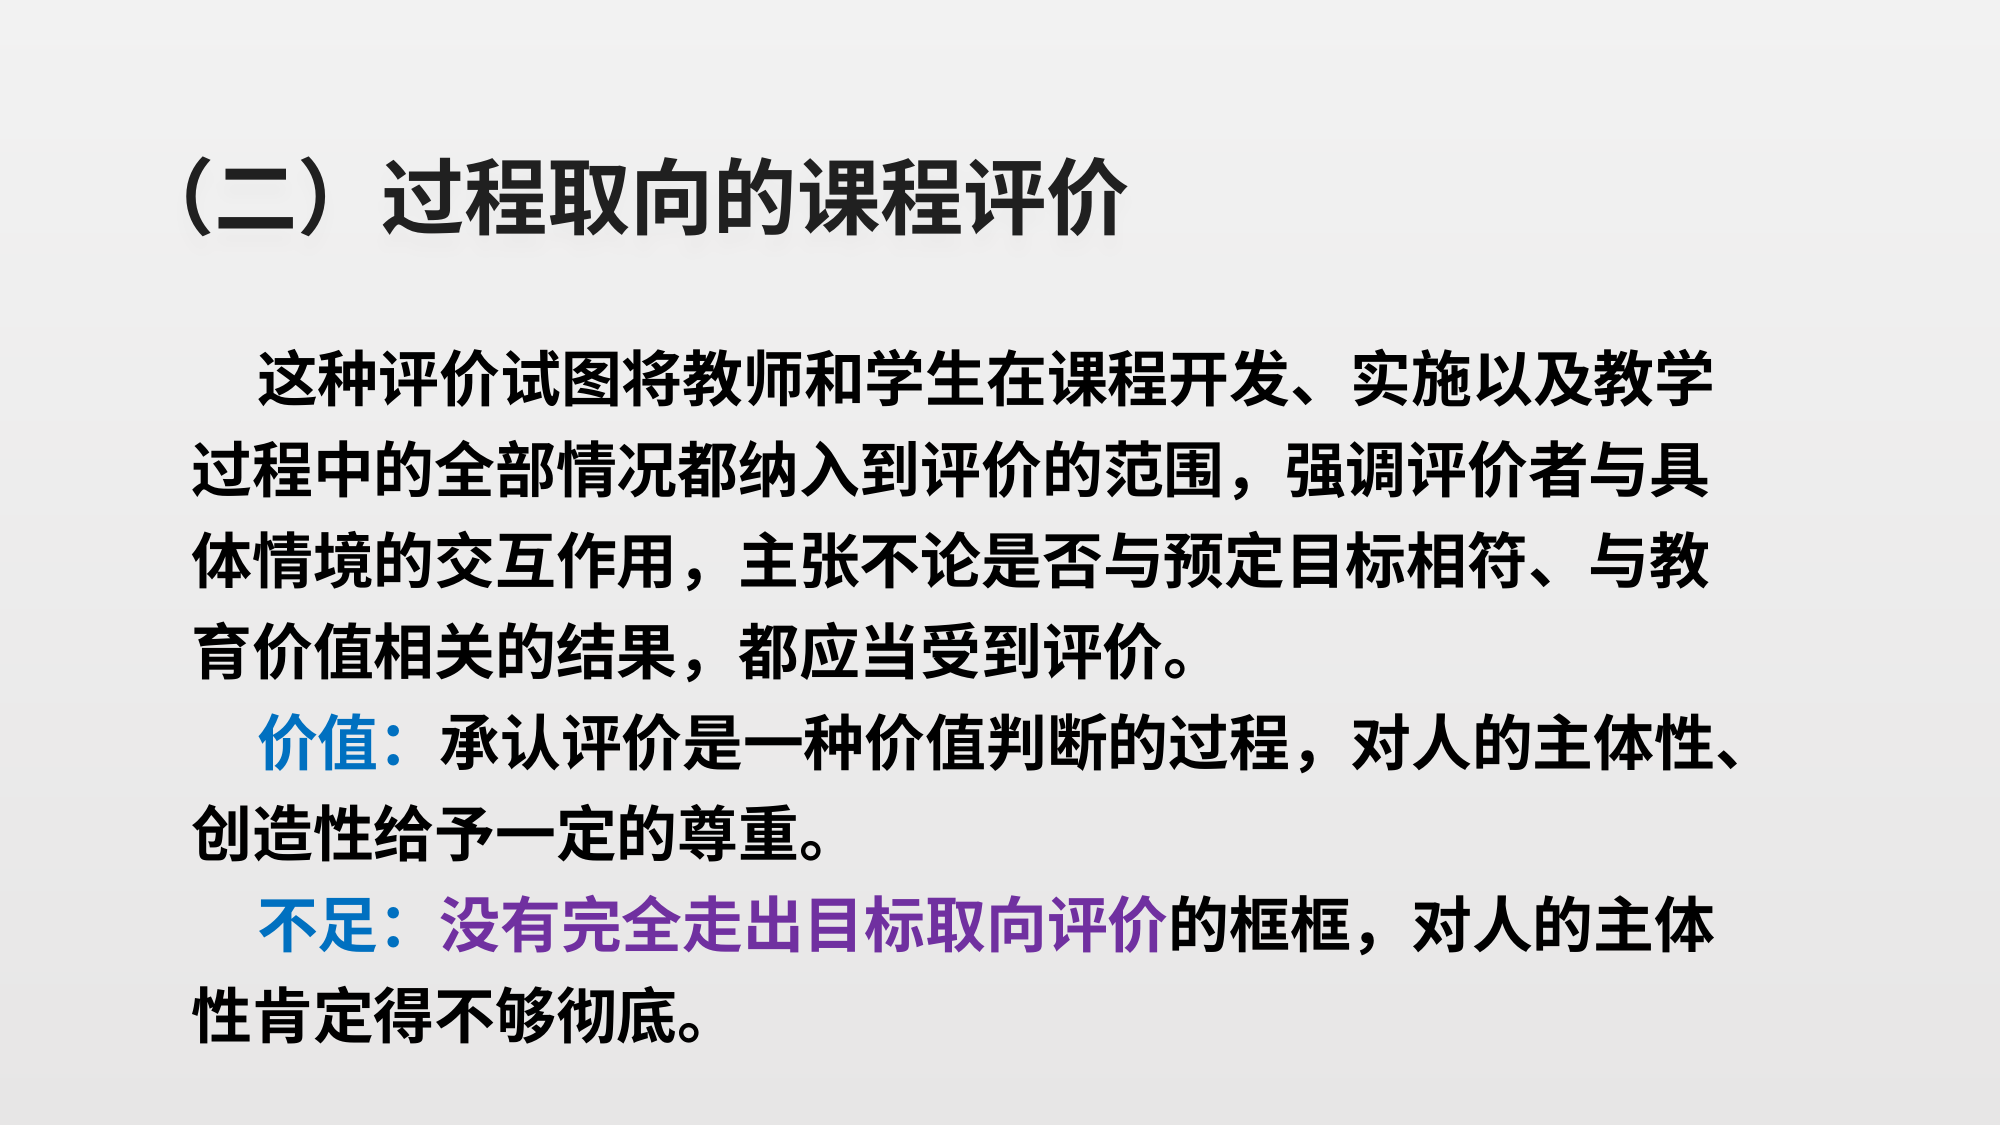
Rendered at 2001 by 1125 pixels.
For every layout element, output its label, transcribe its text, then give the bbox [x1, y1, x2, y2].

title （二）过程取向的课程评价 [111, 107, 1911, 295]
list 这种评价试图将教师和学生在课程开发、实施以及教学过程中的全部情况都纳入到评价的范围，强调评价者与具体情境的交互作用，主张不论是否与预定目标相符、与教育价值相关的结果，都应当受到评价。 价值：承认评价是一种价值判断的过程，对人的主体性、创造性给予一定的尊重。 不足：没有完全走出目标取向评价的框框，对人的主体性肯定得不够彻底。 [171, 312, 1743, 1068]
